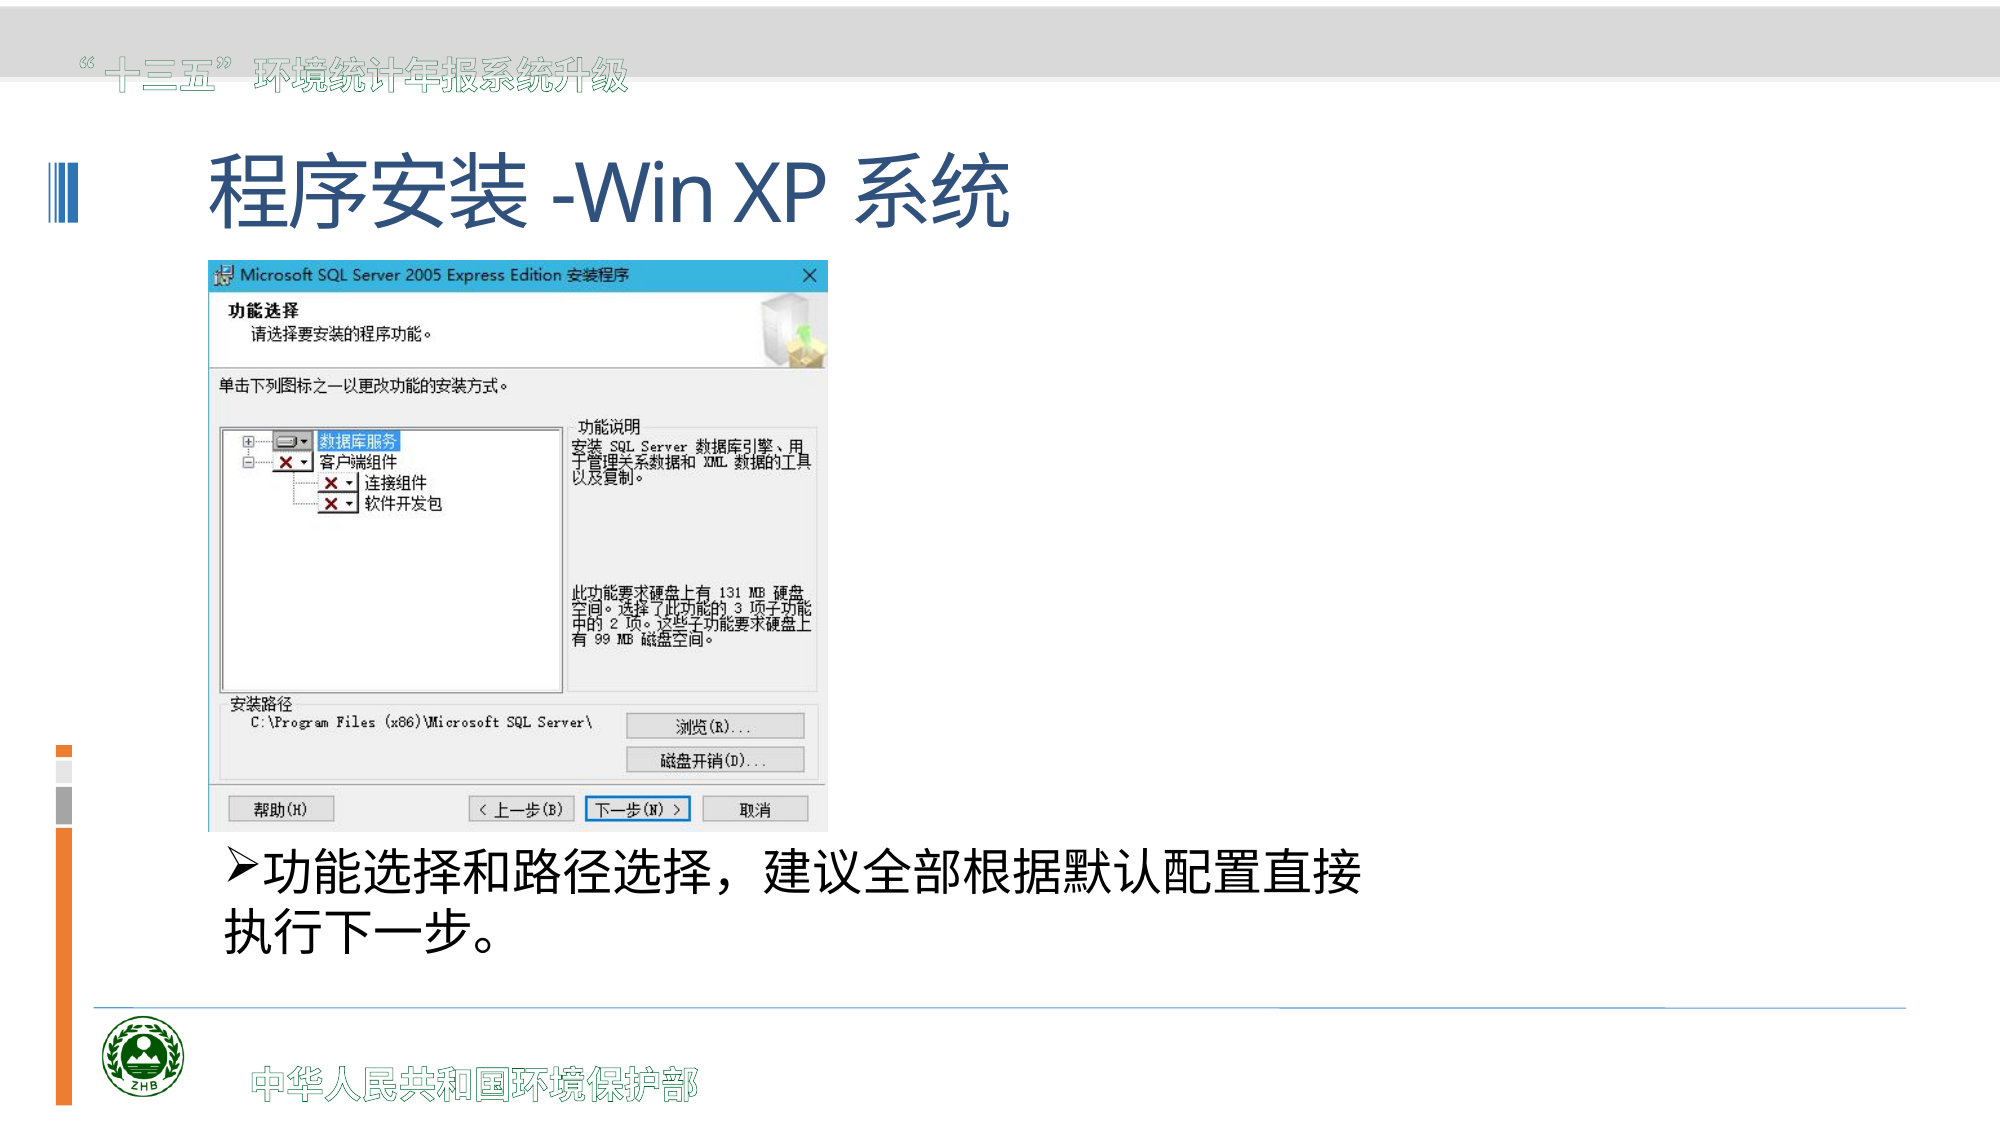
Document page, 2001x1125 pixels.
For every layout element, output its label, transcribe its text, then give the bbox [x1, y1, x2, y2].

text_box 功能选择和路径选择，建议全部根据默认配置直接执行下一步。 [208, 833, 1394, 969]
picture [208, 260, 828, 832]
text_box 程序安装-Win XP系统 [192, 131, 1080, 261]
picture [93, 1007, 188, 1106]
